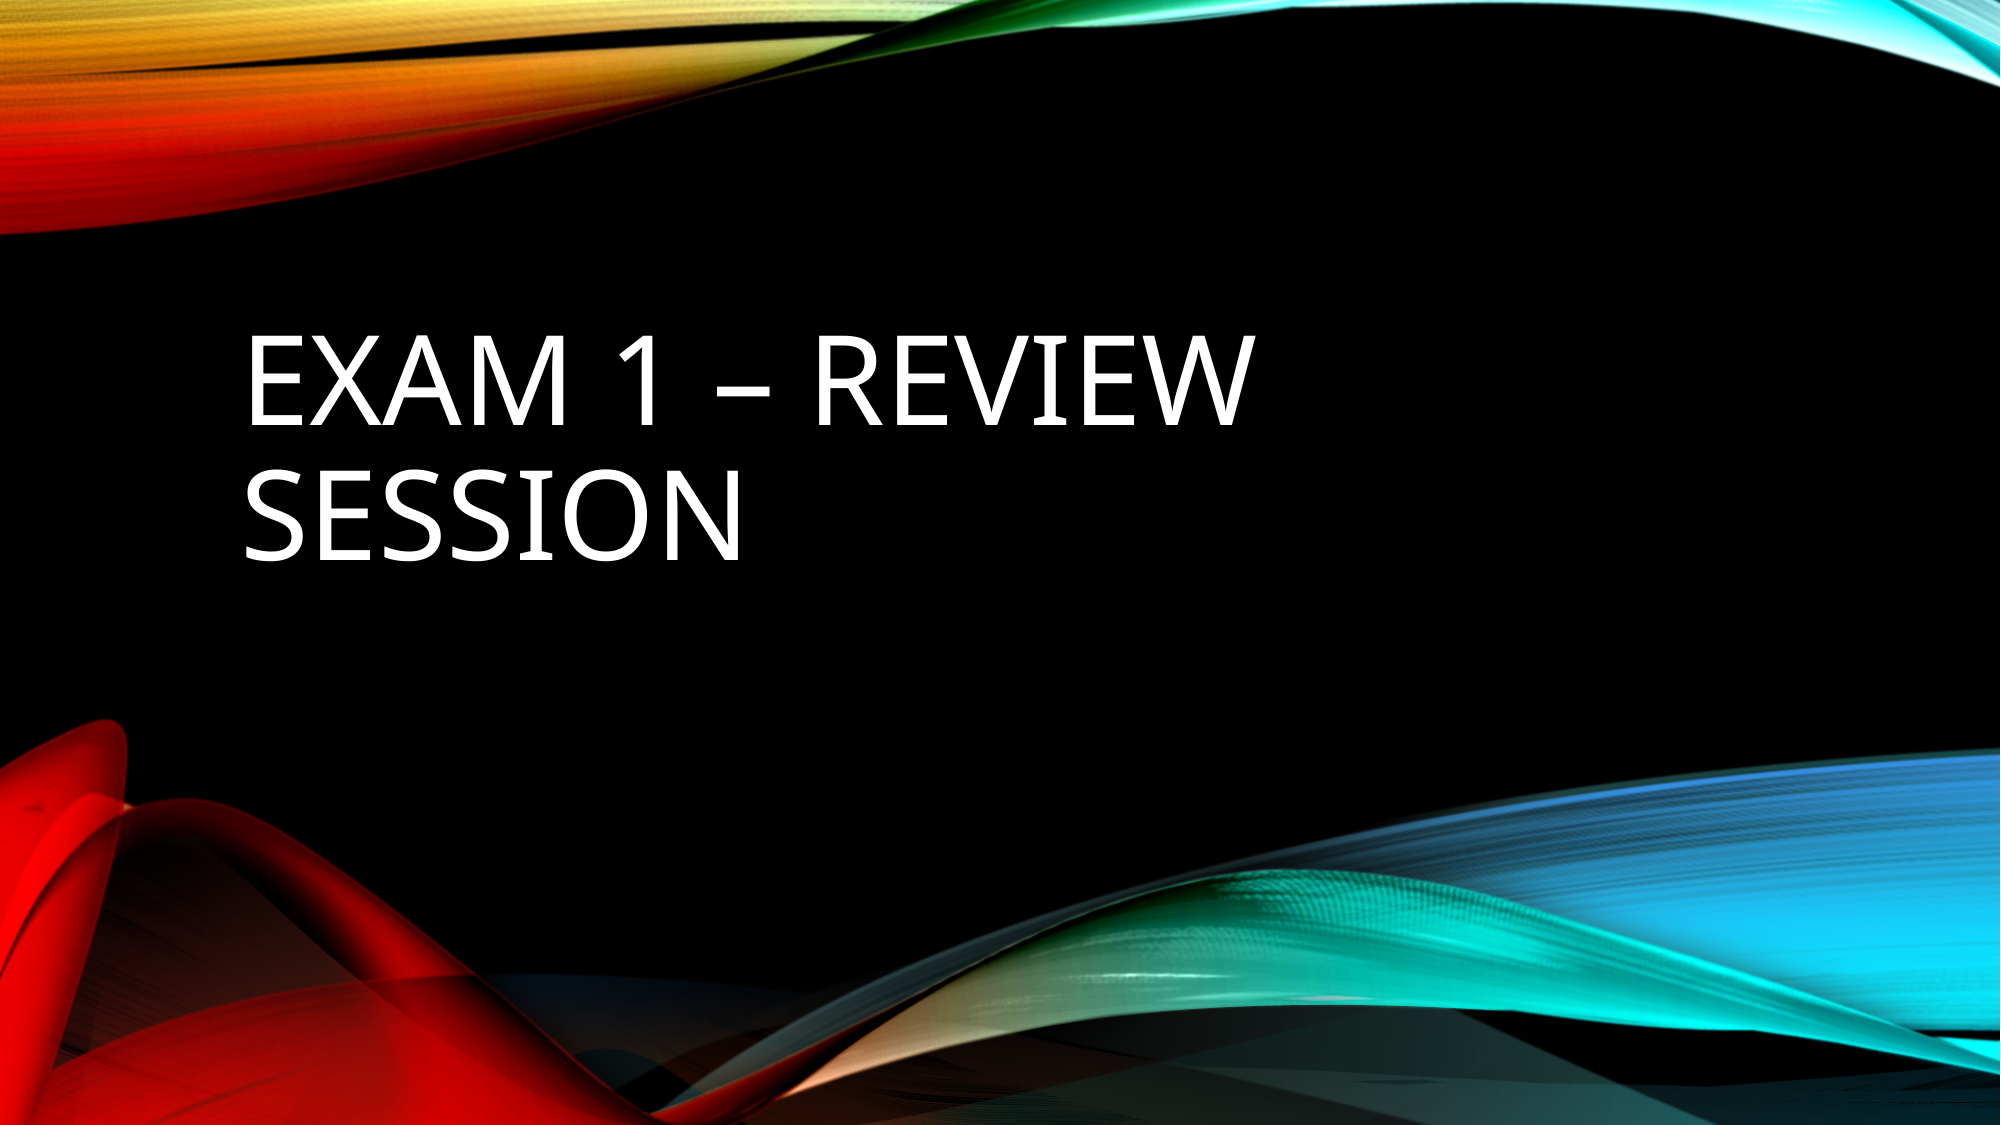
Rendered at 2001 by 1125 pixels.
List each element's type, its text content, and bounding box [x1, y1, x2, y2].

picture [0, 717, 2000, 1125]
picture [0, 0, 2000, 237]
title Exam 1 – Review Session [225, 295, 1775, 596]
